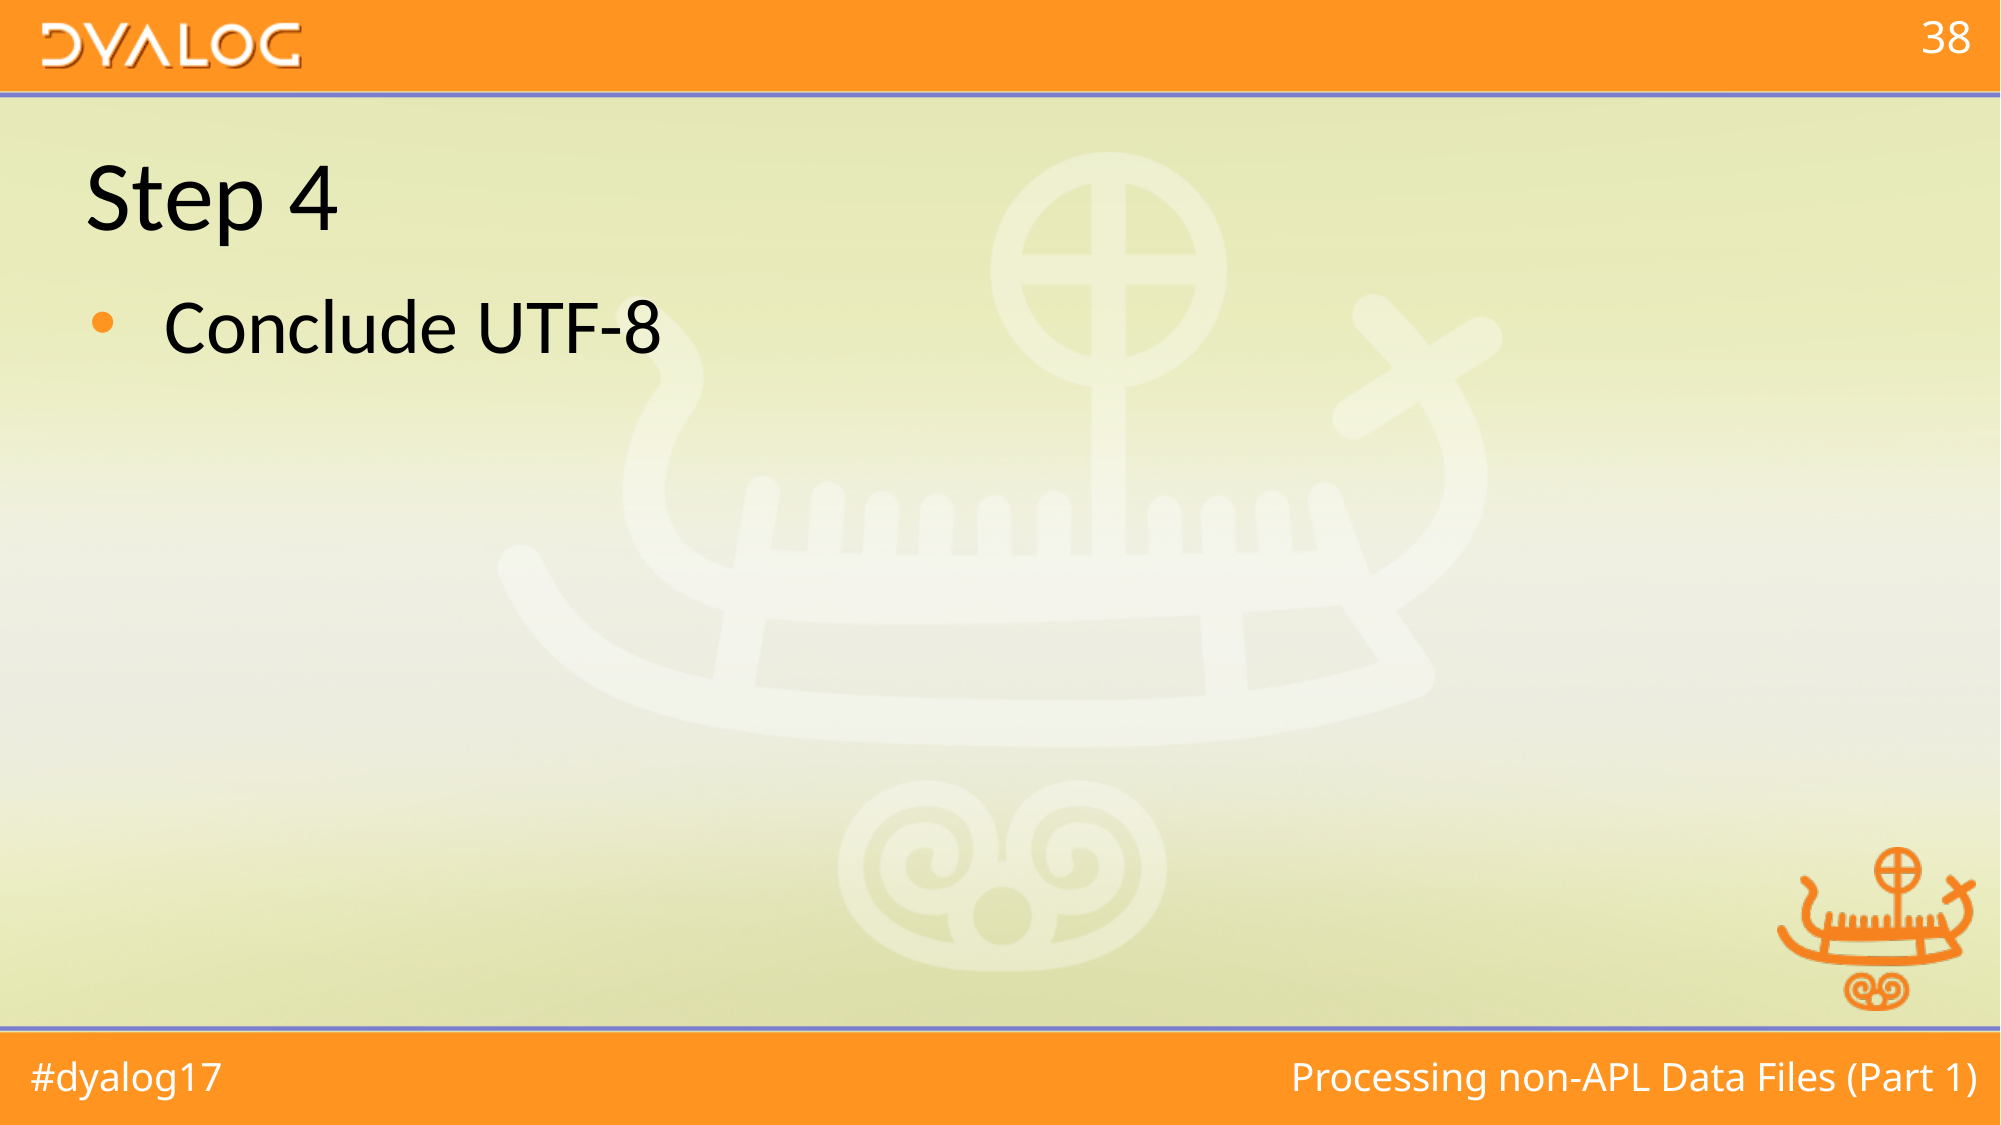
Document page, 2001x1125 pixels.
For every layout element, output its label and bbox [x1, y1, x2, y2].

picture [0, 0, 2001, 1125]
title [70, 125, 1900, 256]
list [74, 267, 1426, 1011]
